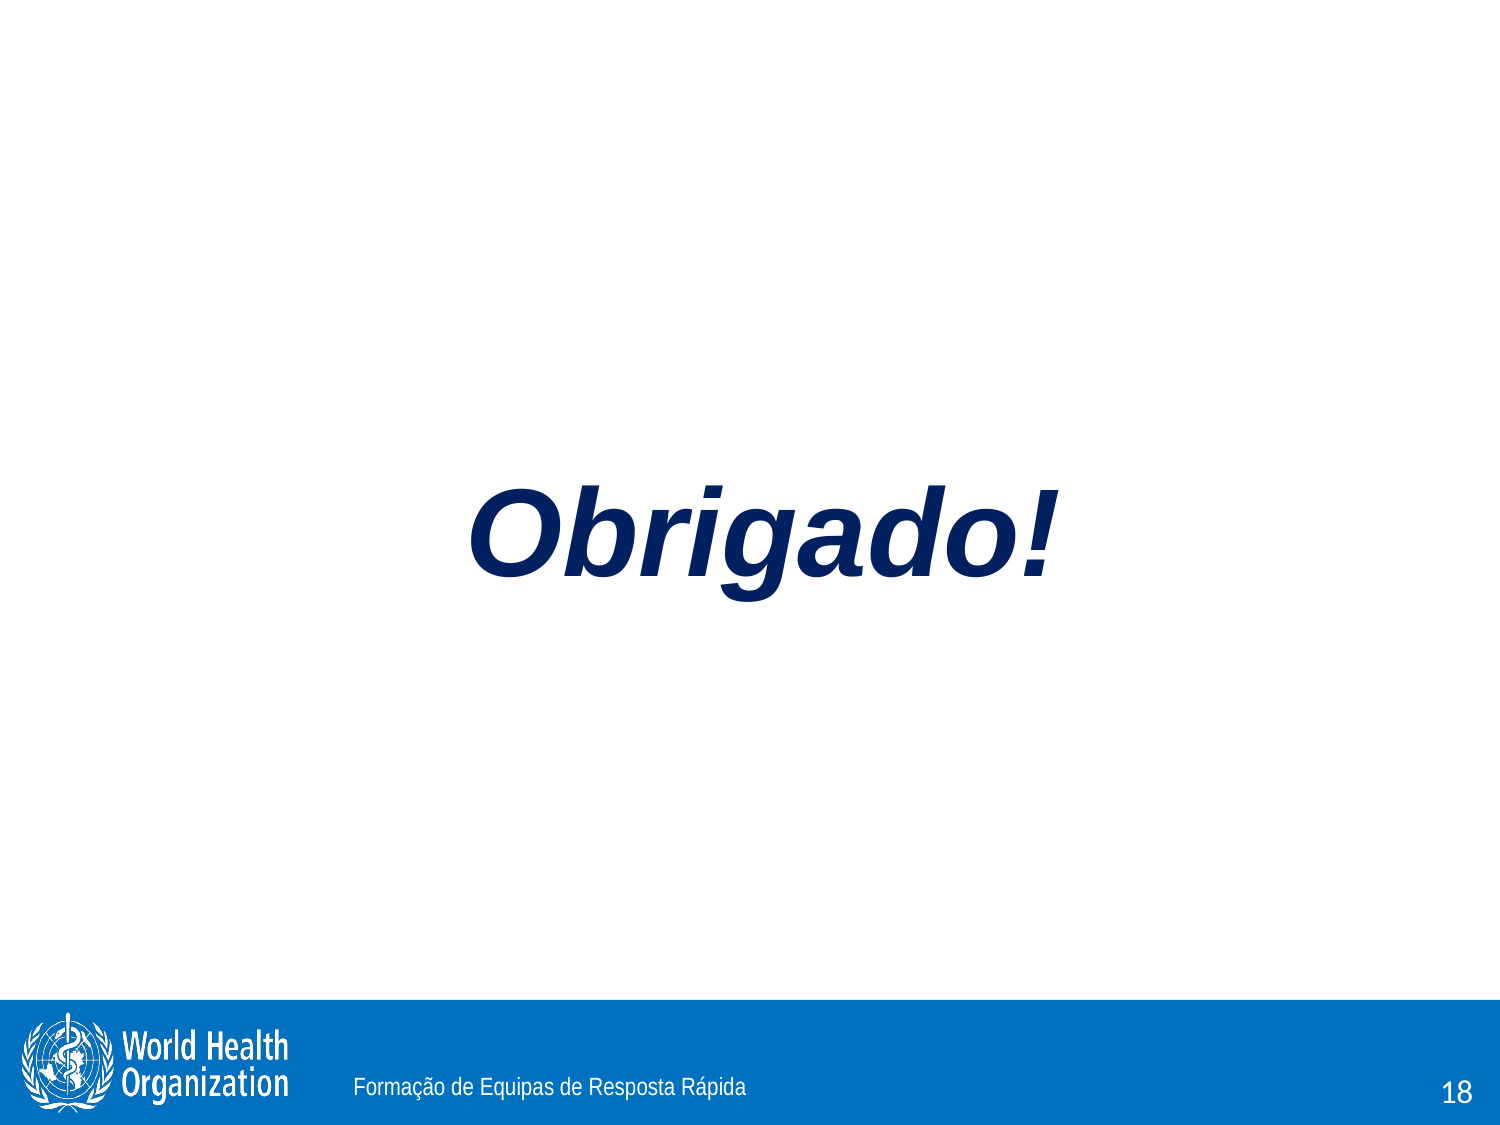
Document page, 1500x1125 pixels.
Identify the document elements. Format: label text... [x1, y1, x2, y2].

title Obrigado! [88, 432, 1439, 621]
picture [21, 1012, 288, 1113]
